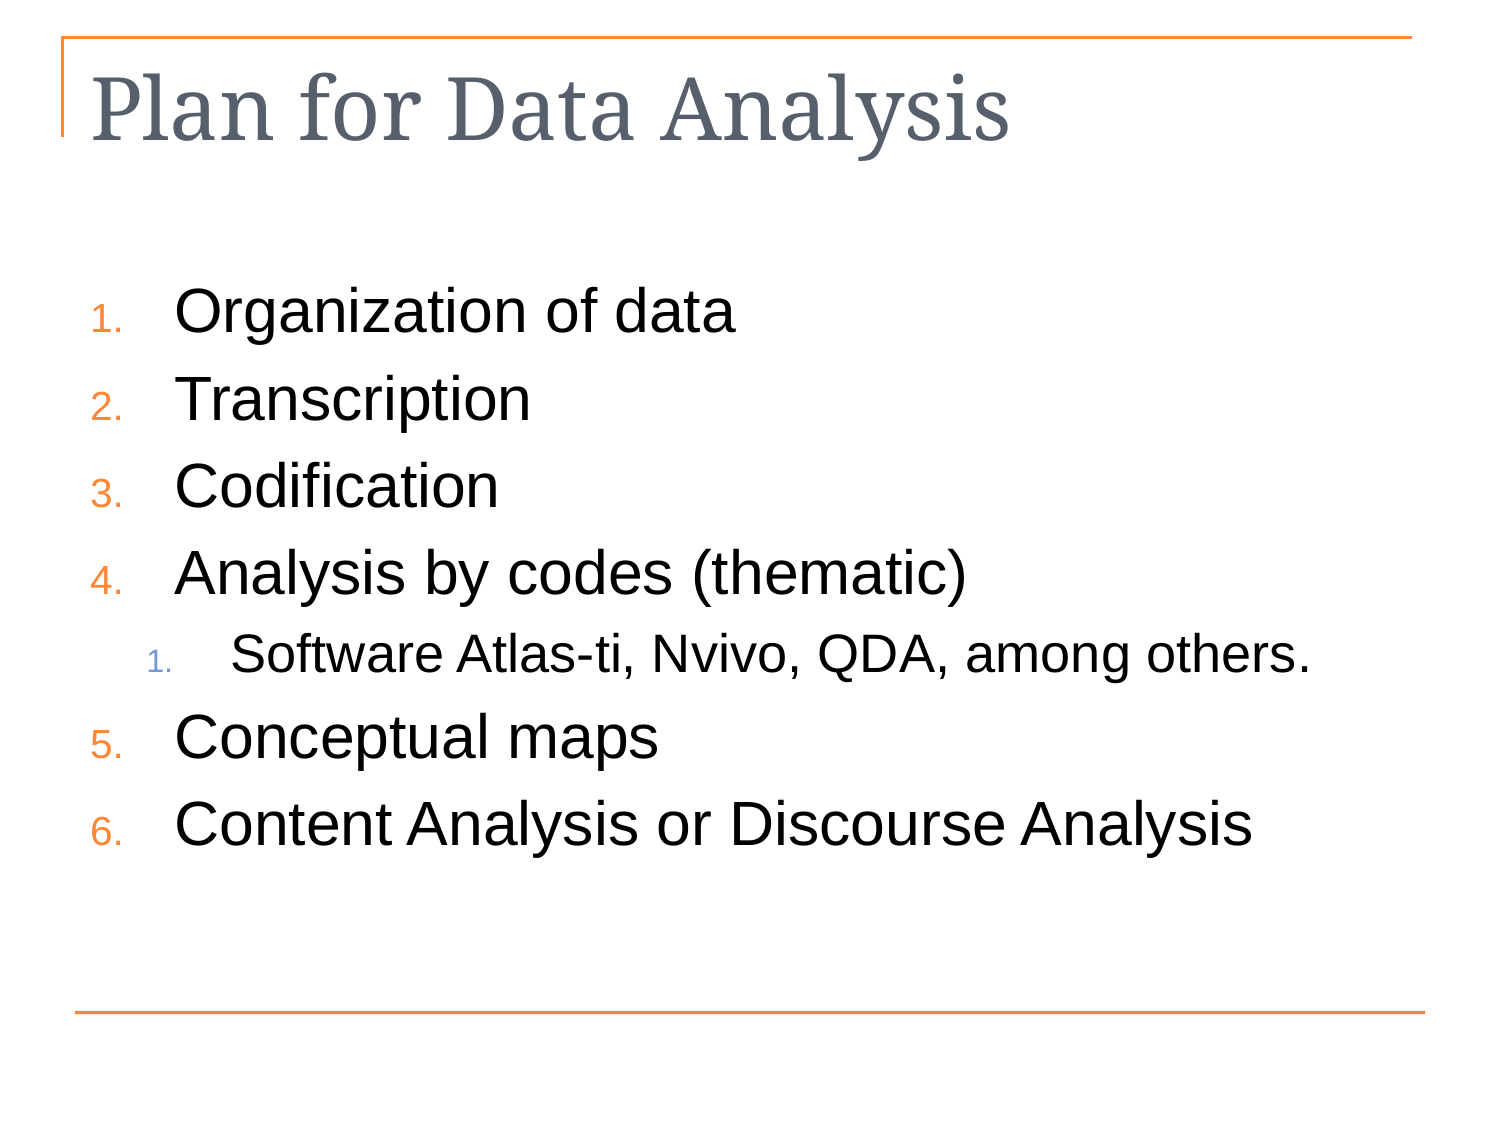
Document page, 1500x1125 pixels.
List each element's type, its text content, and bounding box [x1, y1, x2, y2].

title Plan for Data Analysis [75, 45, 1425, 233]
list Organization of data Transcription Codification Analysis by codes (thematic) Software Atlas-ti, Nvivo, QDA, among others. Conceptual maps Content Analysis or Discourse Analysis [75, 262, 1425, 1006]
